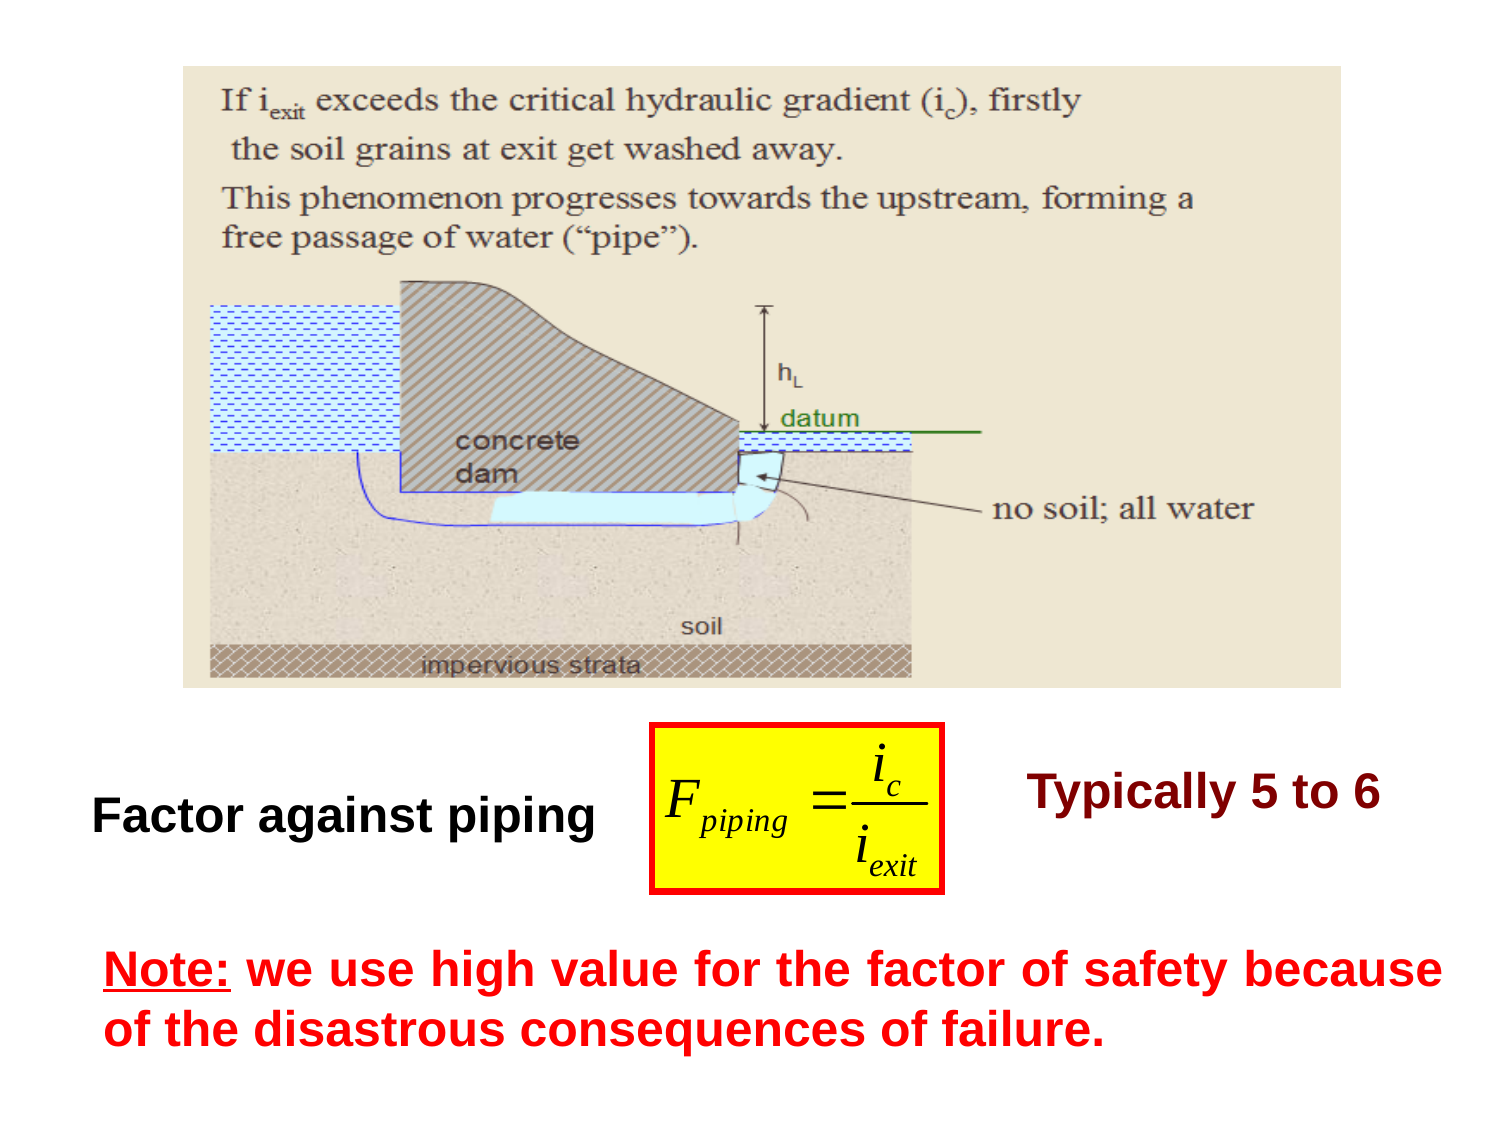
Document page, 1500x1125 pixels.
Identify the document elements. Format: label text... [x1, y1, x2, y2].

text_box Note: we use high value for the factor of safety because of the disastrous consequences of failure. [88, 928, 1459, 1064]
text_box Typically 5 to 6 [1011, 751, 1397, 827]
text_box Factor against piping [76, 774, 612, 850]
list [182, 66, 1341, 688]
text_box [655, 727, 940, 889]
